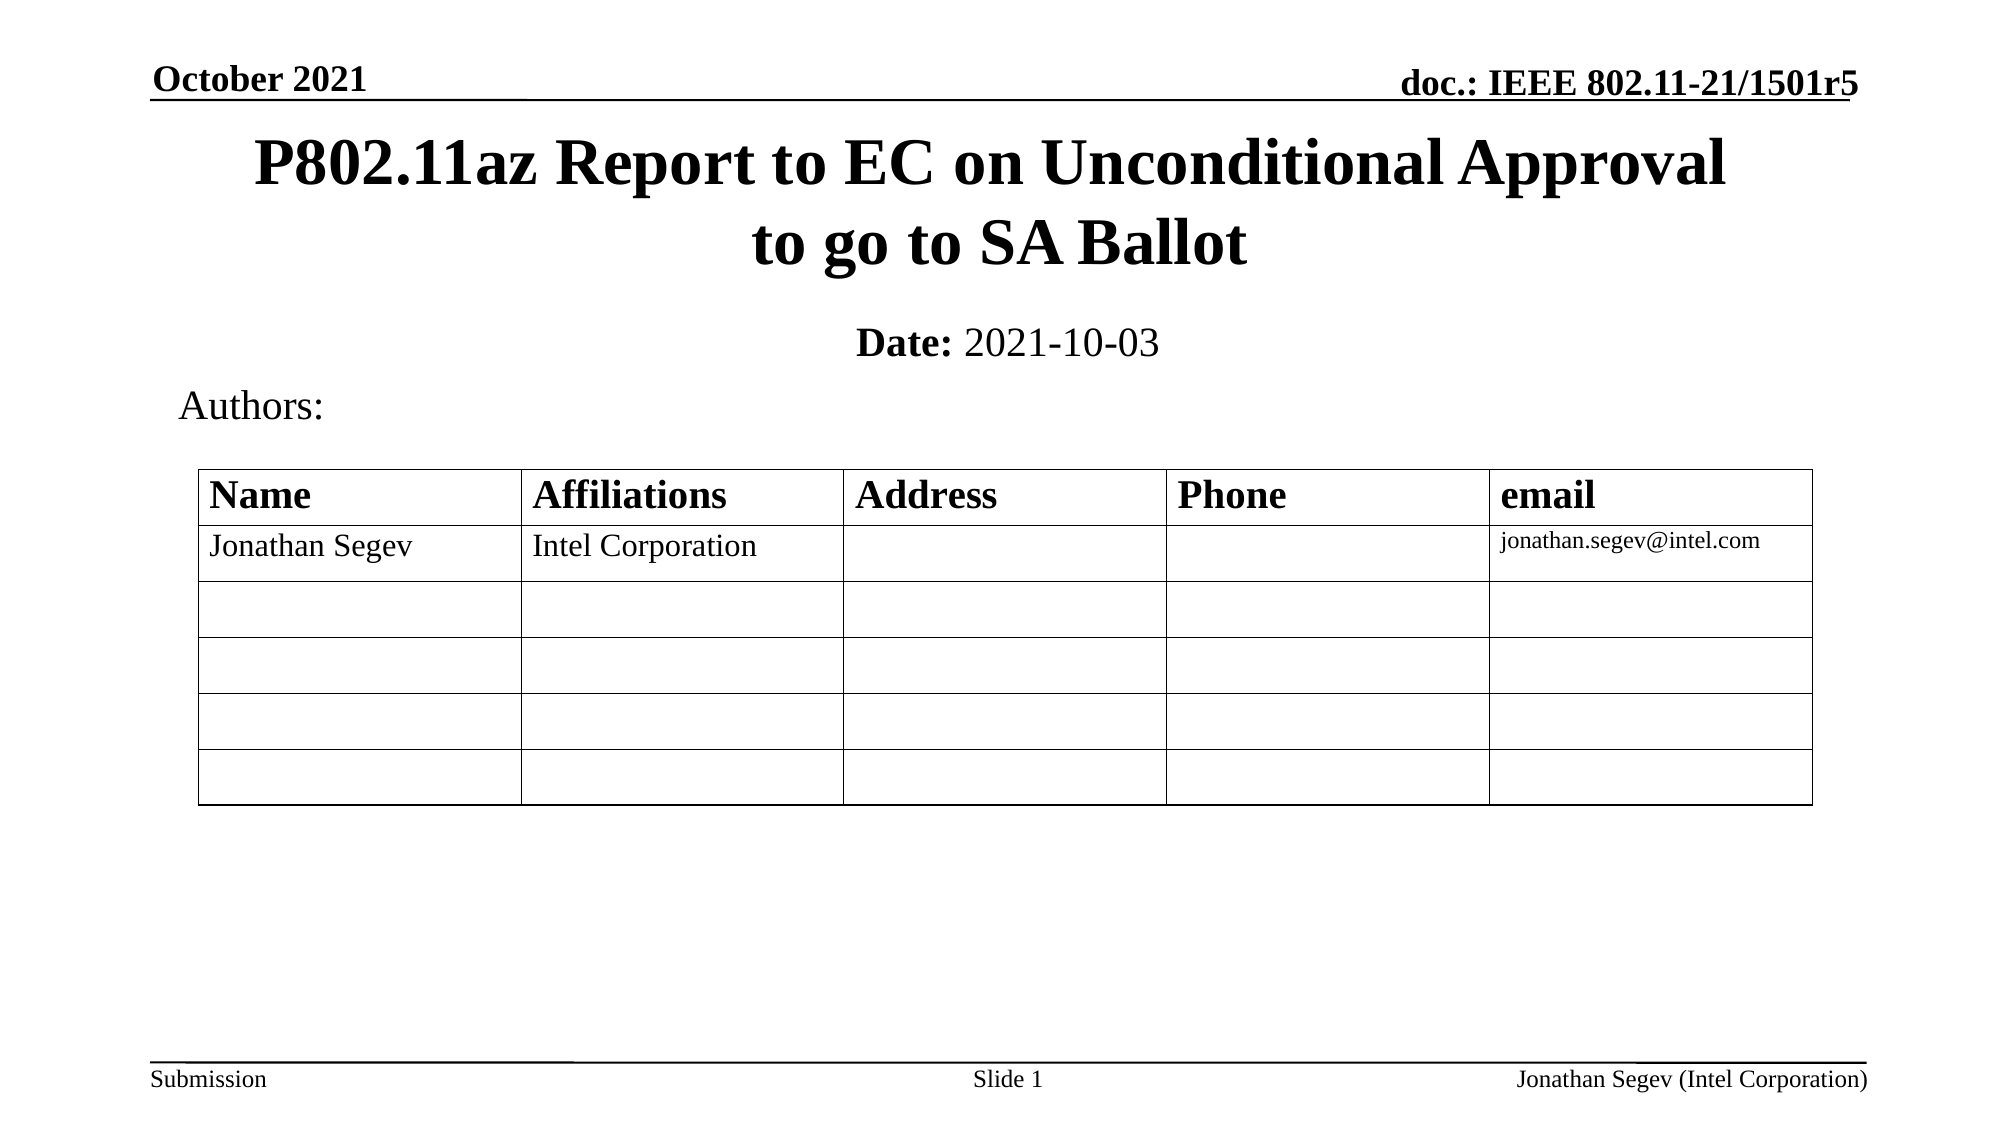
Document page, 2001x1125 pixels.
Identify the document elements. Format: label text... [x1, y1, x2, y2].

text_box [183, 468, 1859, 855]
footer Jonathan Segev (Intel Corporation) [1171, 1061, 1869, 1093]
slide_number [152, 54, 563, 100]
title P802.11az Report to EC on Unconditional Approval to go to SA Ballot [149, 76, 1851, 319]
slide_number Slide 1 [950, 1061, 1067, 1123]
subtitle Date: 2021-10-03 [307, 306, 1709, 386]
text_box Authors: [162, 369, 401, 433]
